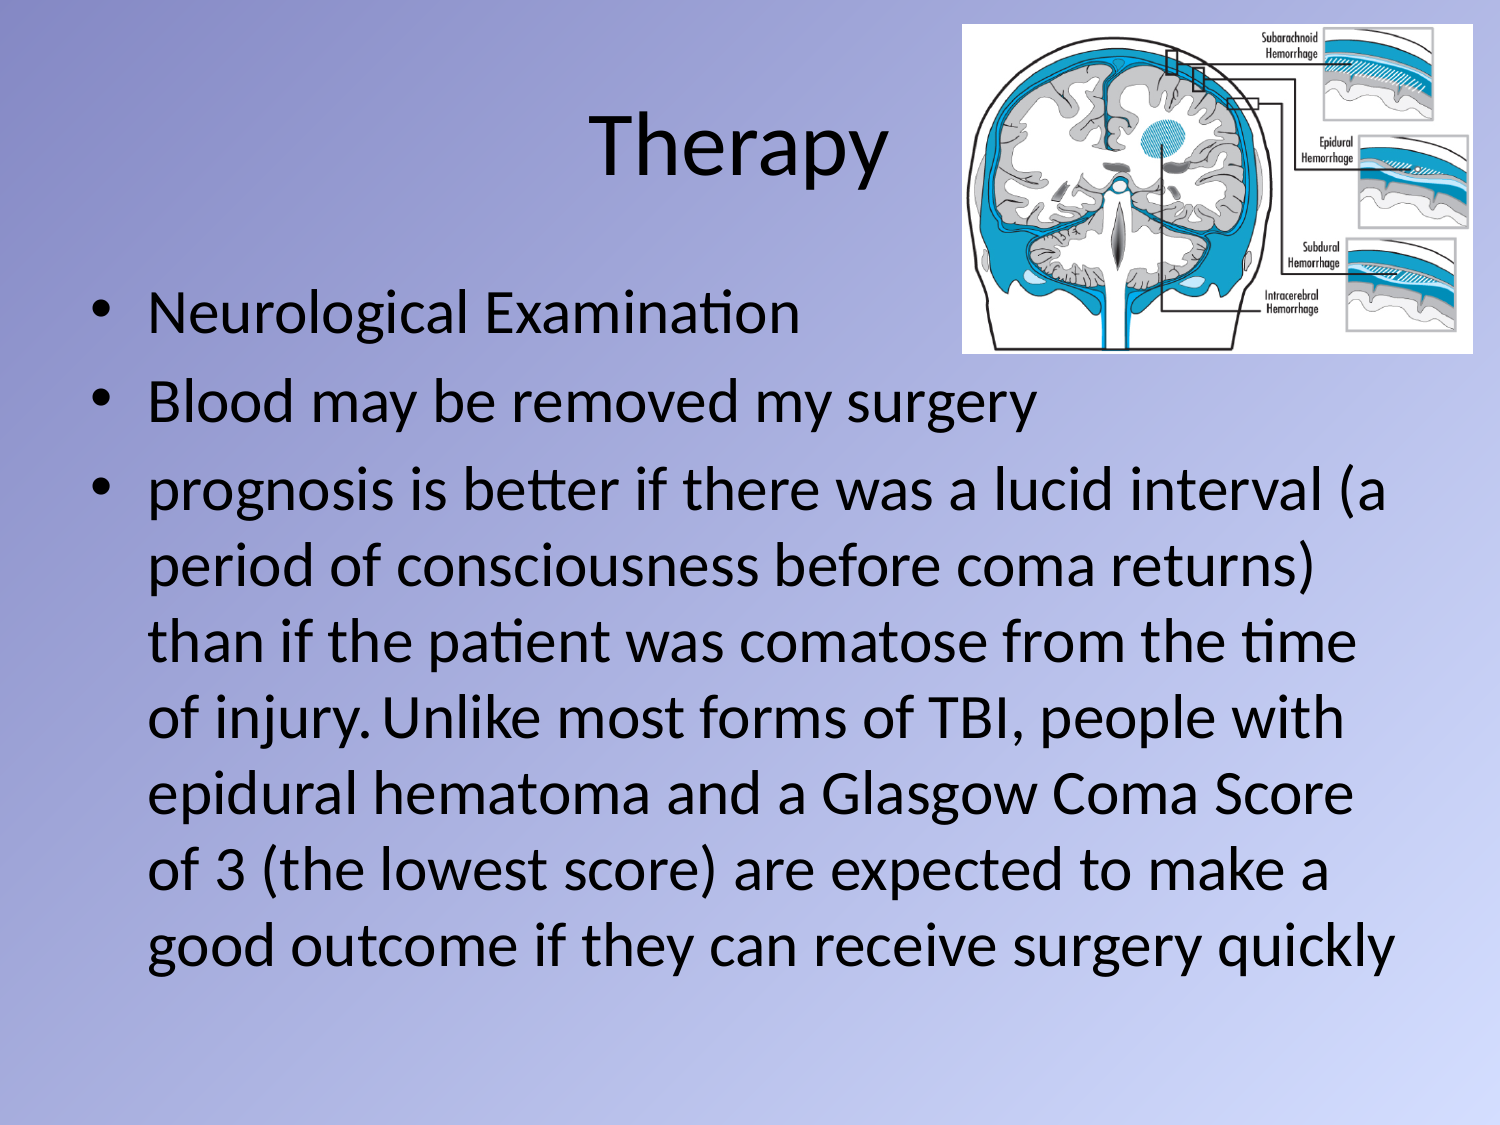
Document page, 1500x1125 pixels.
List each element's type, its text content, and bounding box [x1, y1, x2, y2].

list Neurological Examination Blood may be removed my surgery prognosis is better if there was a lucid interval (a period of consciousness before coma returns) than if the patient was comatose from the time of injury. Unlike most forms of TBI, people with epidural hematoma and a Glasgow Coma Score of 3 (the lowest score) are expected to make a good outcome if they can receive surgery quickly [75, 262, 1425, 1005]
picture [962, 24, 1473, 354]
title Therapy [75, 45, 957, 233]
